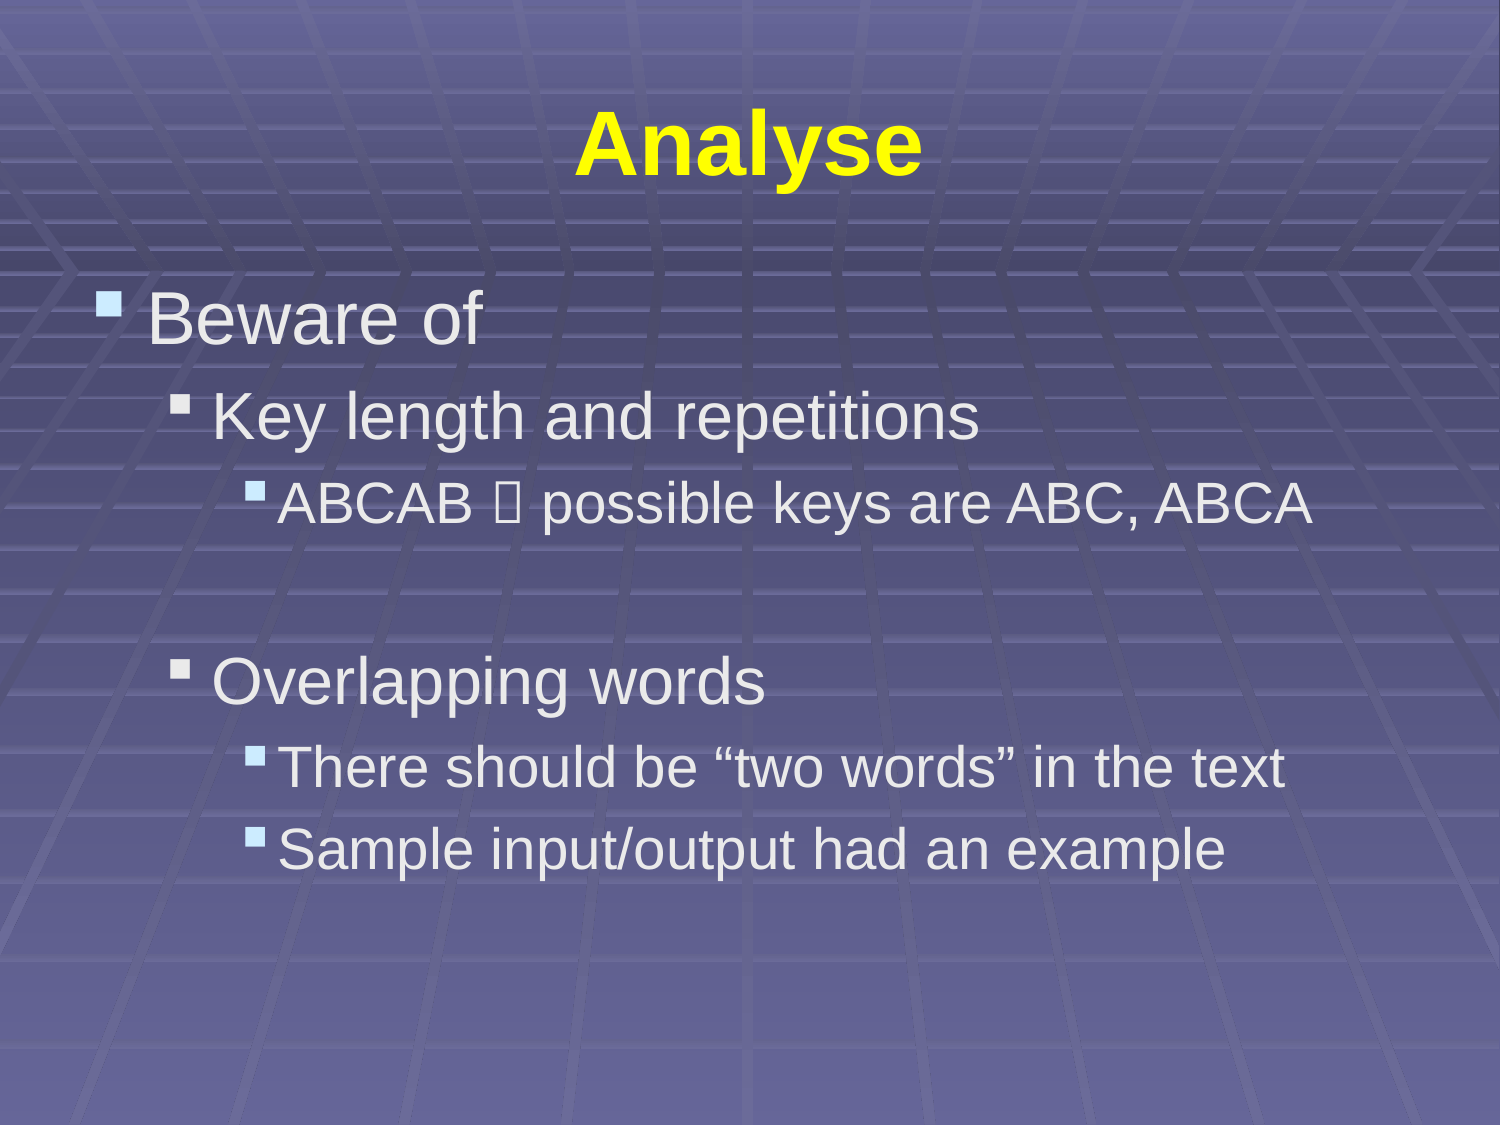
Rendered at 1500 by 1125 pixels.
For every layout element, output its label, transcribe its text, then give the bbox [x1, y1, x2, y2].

title Analyse [74, 44, 1425, 233]
list Beware of Key length and repetitions ABCAB  possible keys are ABC, ABCA Overlapping words There should be “two words” in the text Sample input/output had an example [74, 261, 1425, 1001]
